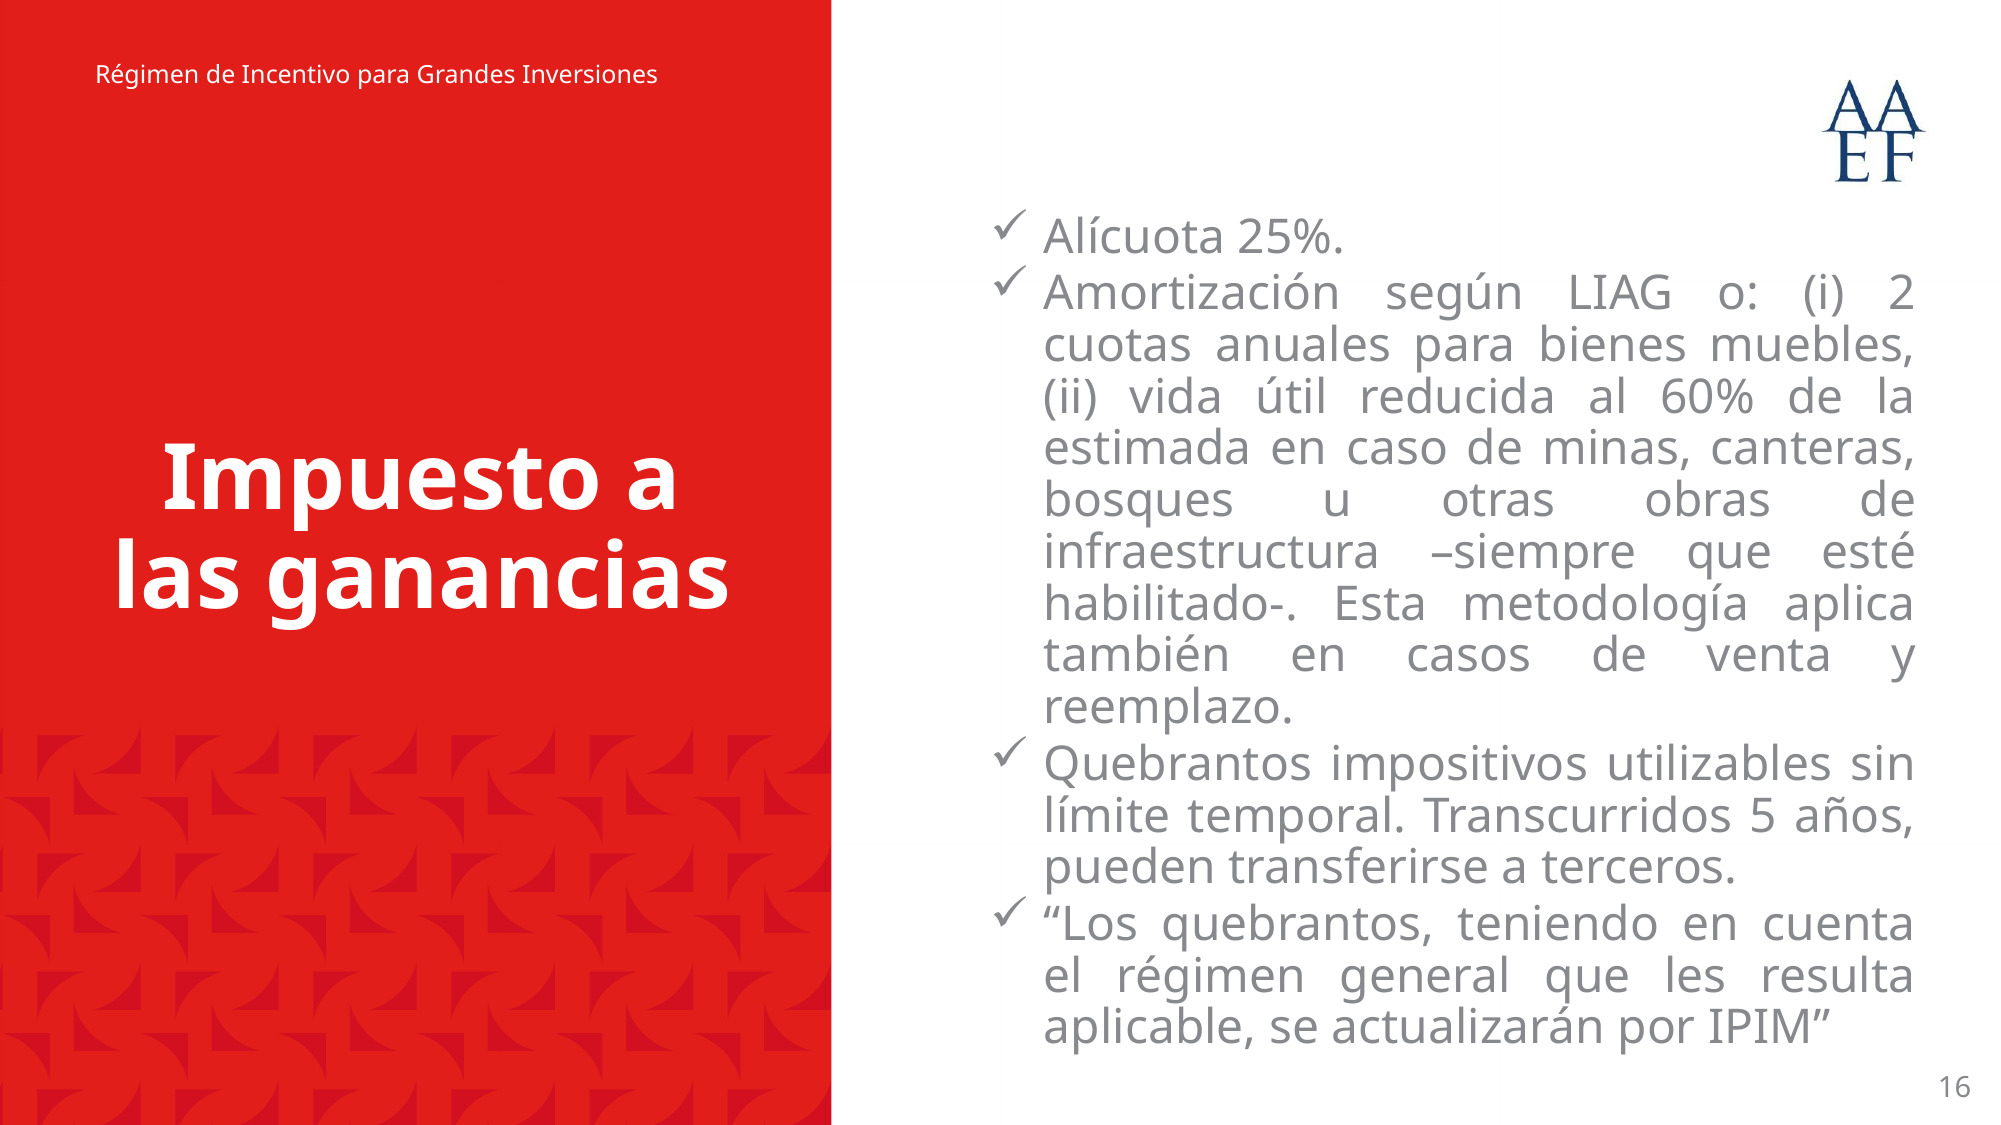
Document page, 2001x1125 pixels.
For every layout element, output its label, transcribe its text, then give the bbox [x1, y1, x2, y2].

picture [0, 0, 2001, 1125]
list Régimen de Incentivo para Grandes Inversiones [80, 54, 764, 95]
list Impuesto a las ganancias [80, 422, 764, 712]
list Alícuota 25%. Amortización según LIAG o: (i) 2 cuotas anuales para bienes muebles, (ii) vida útil reducida al 60% de la estimada en caso de minas, canteras, bosques u otras obras de infraestructura –siempre que esté habilitado-. Esta metodología aplica también en casos de venta y reemplazo. Quebrantos impositivos utilizables sin límite temporal. Transcurridos 5 años, pueden transferirse a terceros. “Los quebrantos, teniendo en cuenta el régimen general que les resulta aplicable, se actualizarán por IPIM” [974, 204, 1933, 1084]
